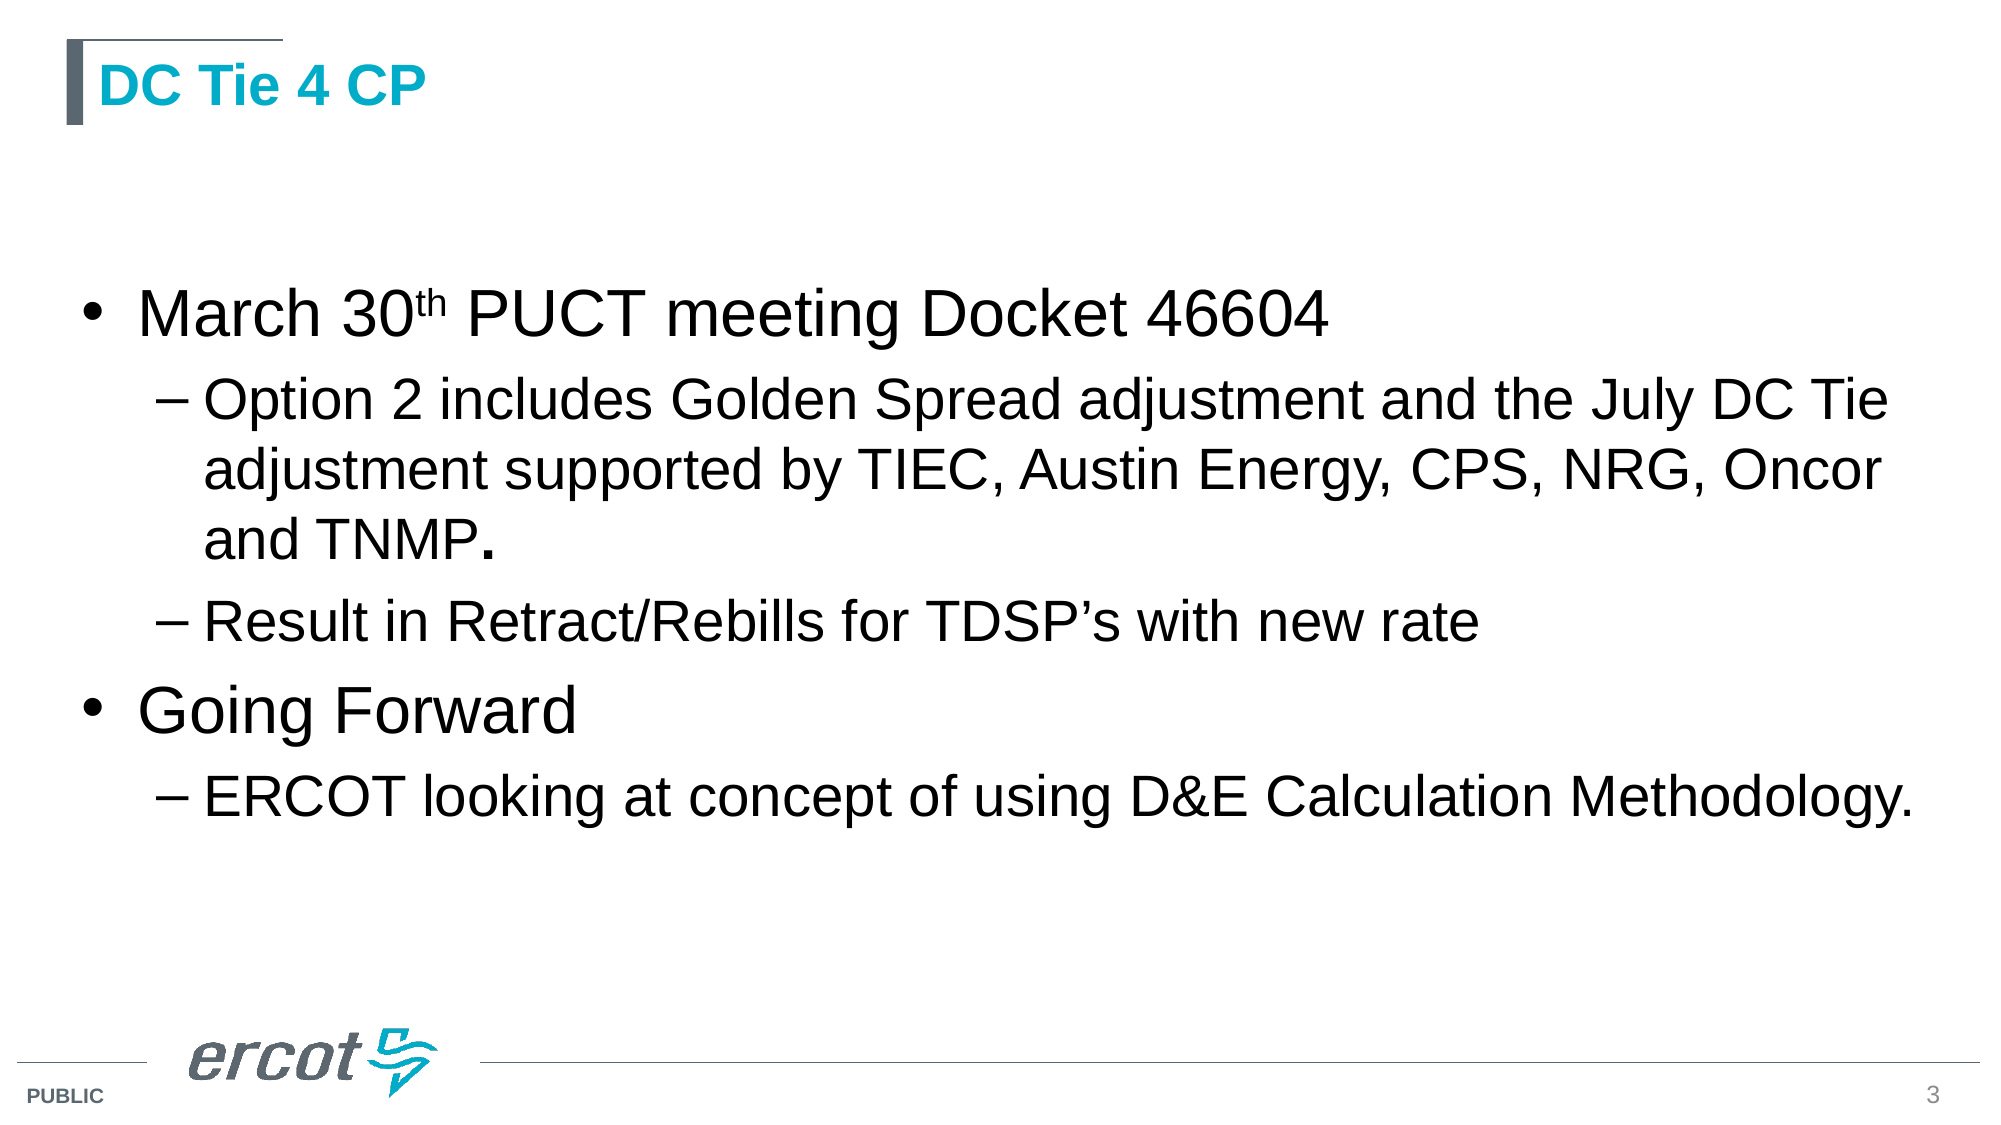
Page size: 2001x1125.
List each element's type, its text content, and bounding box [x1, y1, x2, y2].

picture [183, 1024, 442, 1100]
title DC Tie 4 CP [83, 39, 1934, 228]
slide_number 3 [1883, 1076, 1984, 1112]
list March 30th PUCT meeting Docket 46604 Option 2 includes Golden Spread adjustment and the July DC Tie adjustment supported by TIEC, Austin Energy, CPS, NRG, Oncor and TNMP. Result in Retract/Rebills for TDSP’s with new rate Going Forward ERCOT looking at concept of using D&E Calculation Methodology. [66, 262, 1934, 972]
